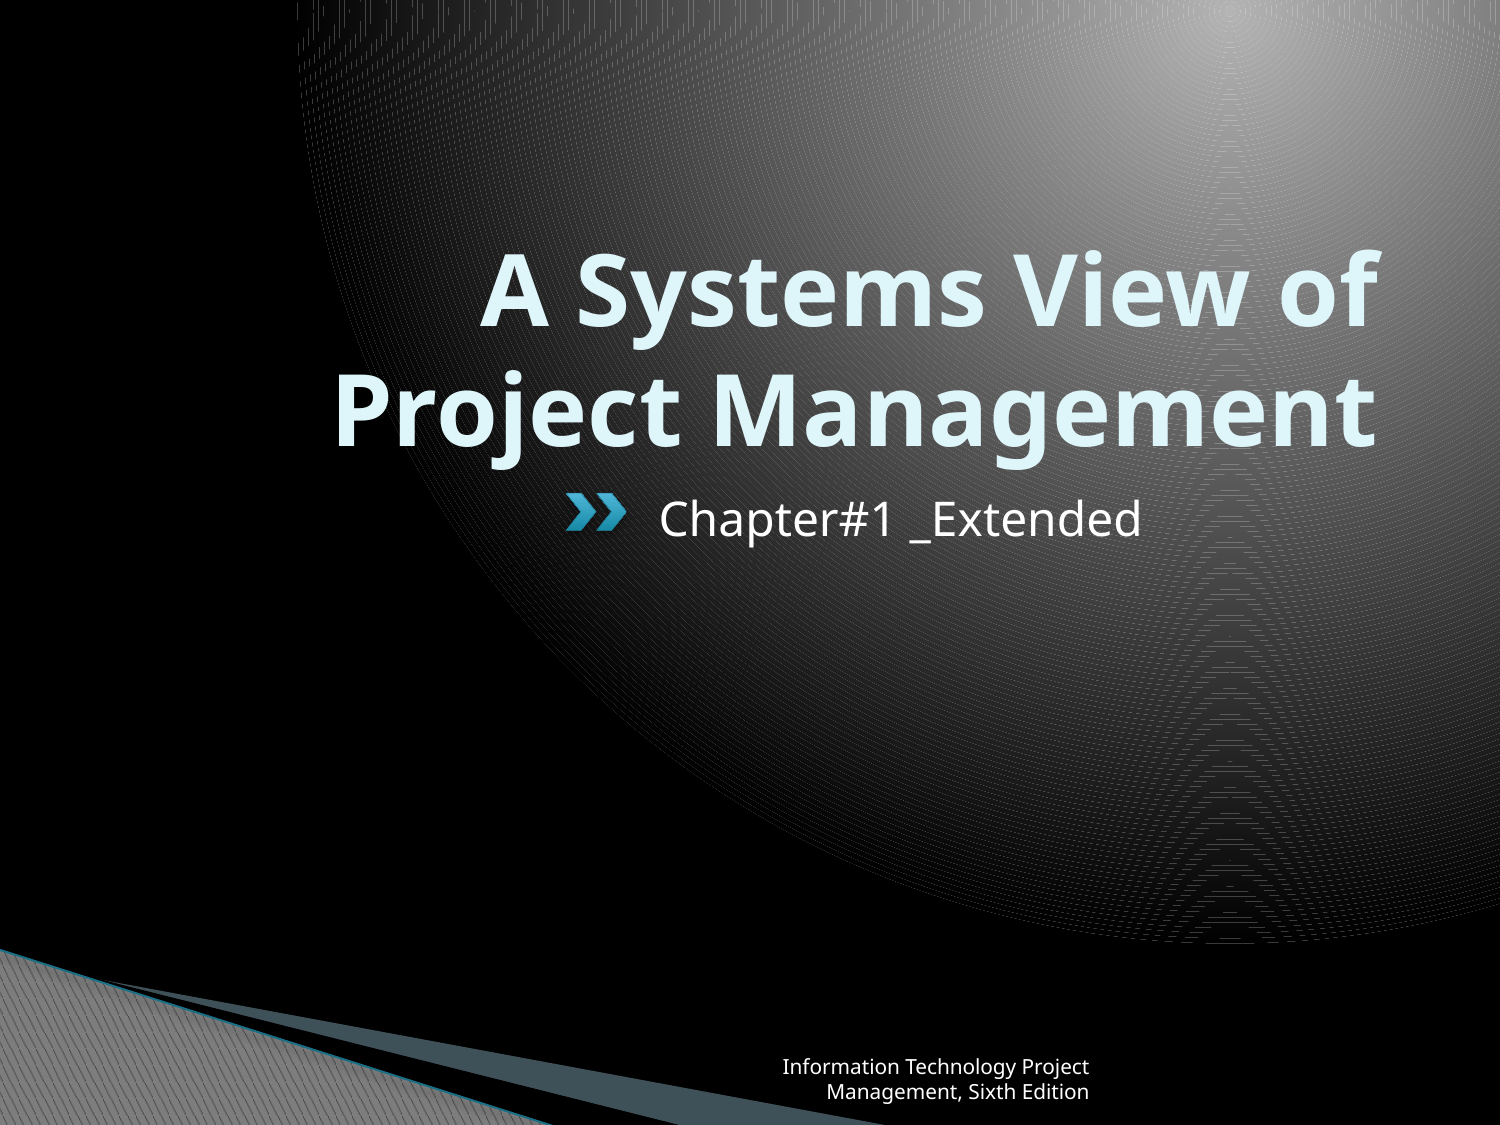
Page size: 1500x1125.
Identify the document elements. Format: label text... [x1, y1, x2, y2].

title A Systems View of Project Management [118, 173, 1394, 474]
picture [0, 952, 543, 1125]
list Chapter#1 _Extended [643, 480, 1394, 720]
footer Information Technology Project Management, Sixth Edition [718, 1051, 1105, 1112]
